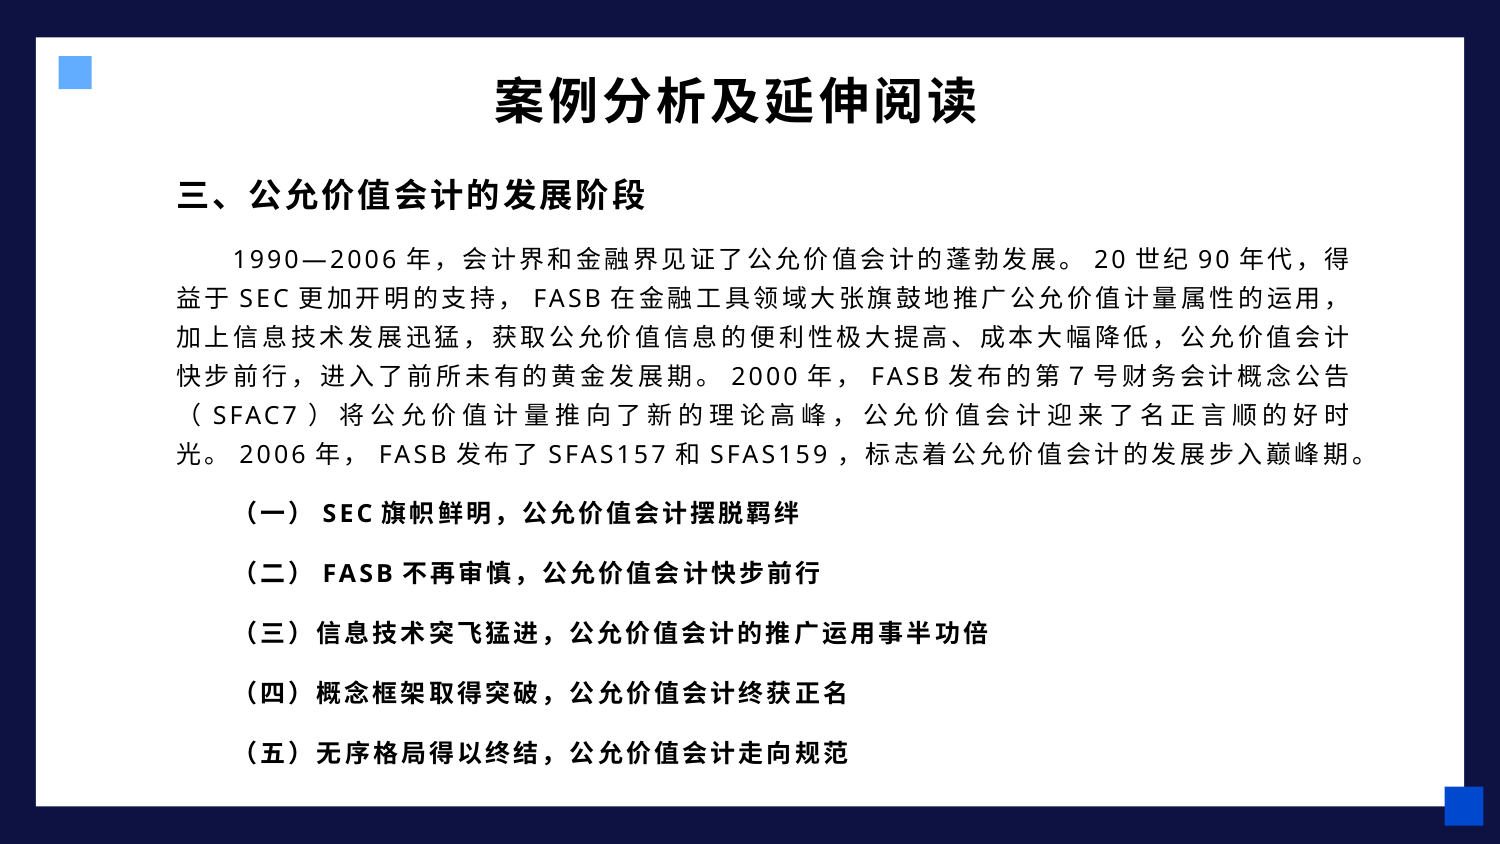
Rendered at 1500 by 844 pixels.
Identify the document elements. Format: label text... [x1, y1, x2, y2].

list 三、公允价值会计的发展阶段 1990—2006年，会计界和金融界见证了公允价值会计的蓬勃发展。20世纪90年代，得益于SEC更加开明的支持，FASB在金融工具领域大张旗鼓地推广公允价值计量属性的运用，加上信息技术发展迅猛，获取公允价值信息的便利性极大提高、成本大幅降低，公允价值会计快步前行，进入了前所未有的黄金发展期。2000年，FASB发布的第７号财务会计概念公告（SFAC7）将公允价值计量推向了新的理论高峰，公允价值会计迎来了名正言顺的好时光。2006年，FASB发布了SFAS157和SFAS159，标志着公允价值会计的发展步入巅峰期。 （一）SEC旗帜鲜明，公允价值会计摆脱羁绊 （二）FASB不再审慎，公允价值会计快步前行 （三）信息技术突飞猛进，公允价值会计的推广运用事半功倍 （四）概念框架取得突破，公允价值会计终获正名 （五）无序格局得以终结，公允价值会计走向规范 [159, 161, 1366, 747]
title 案例分析及延伸阅读 [141, 48, 1327, 138]
